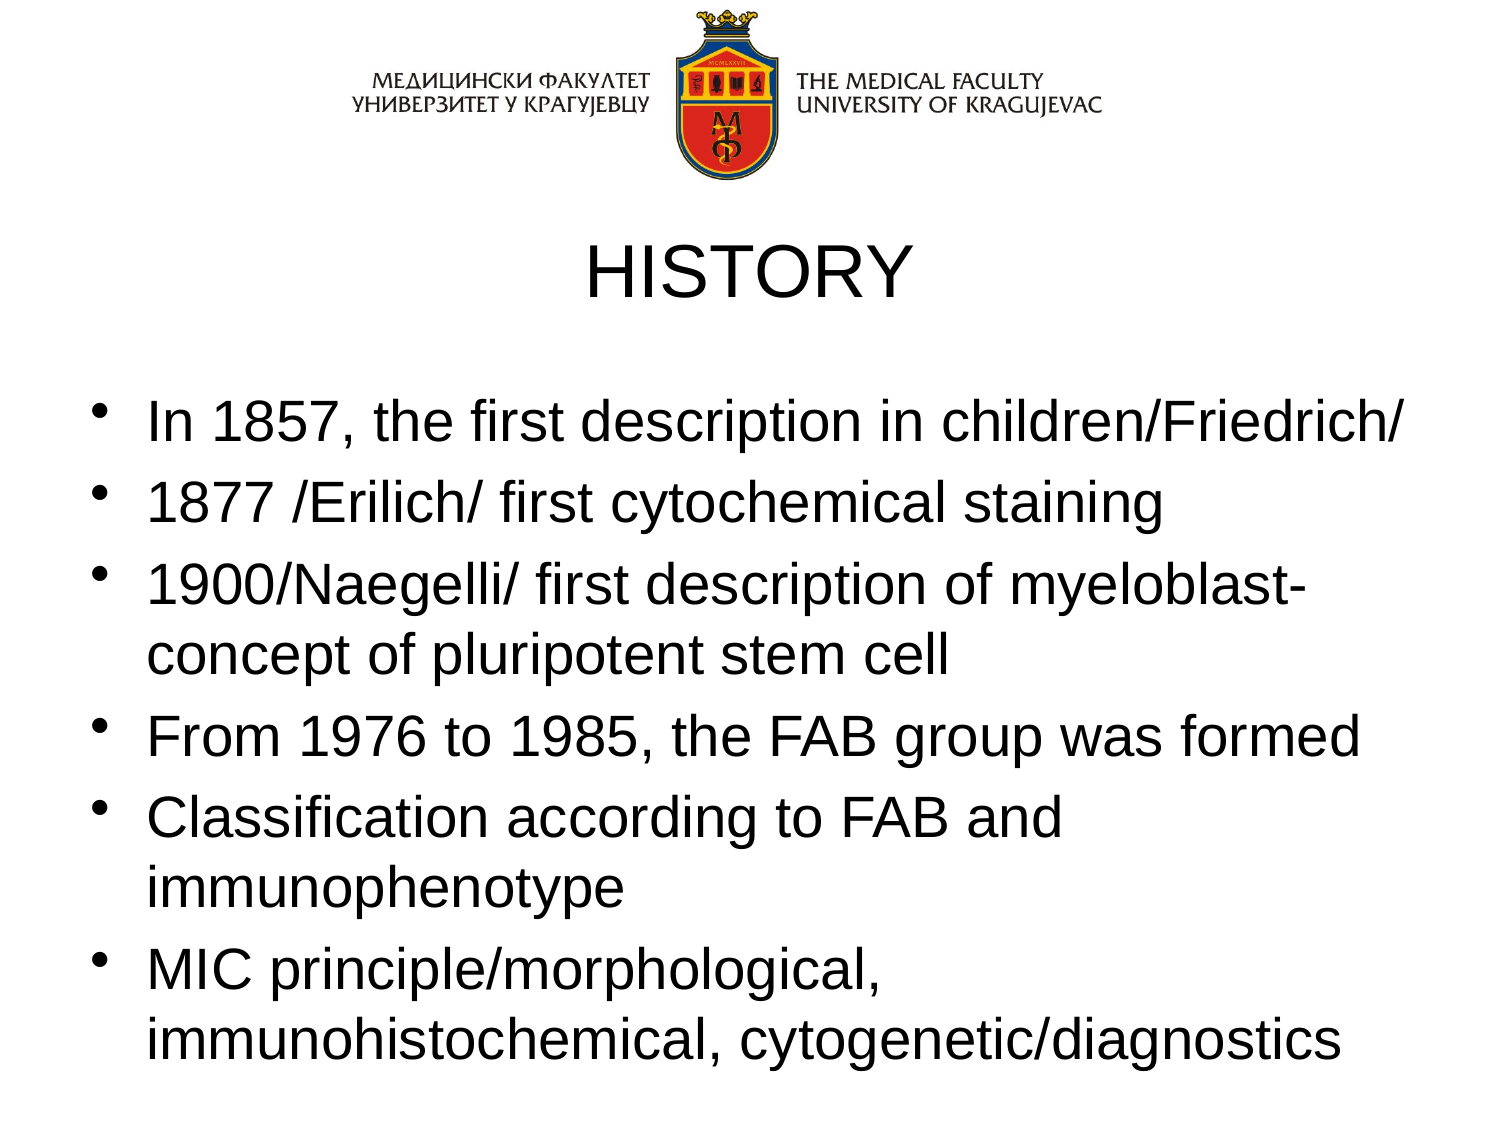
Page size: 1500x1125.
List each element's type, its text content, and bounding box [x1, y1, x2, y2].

title HISTORY [74, 173, 1426, 362]
list In 1857, the first description in children/Friedrich/ 1877 /Erilich/ first cytochemical staining 1900/Naegelli/ first description of myeloblast-concept of pluripotent stem cell From 1976 to 1985, the FAB group was formed Classification according to FAB and immunophenotype MIC principle/morphological, immunohistochemical, cytogenetic/diagnostics [74, 374, 1426, 1118]
picture [328, 0, 1125, 173]
